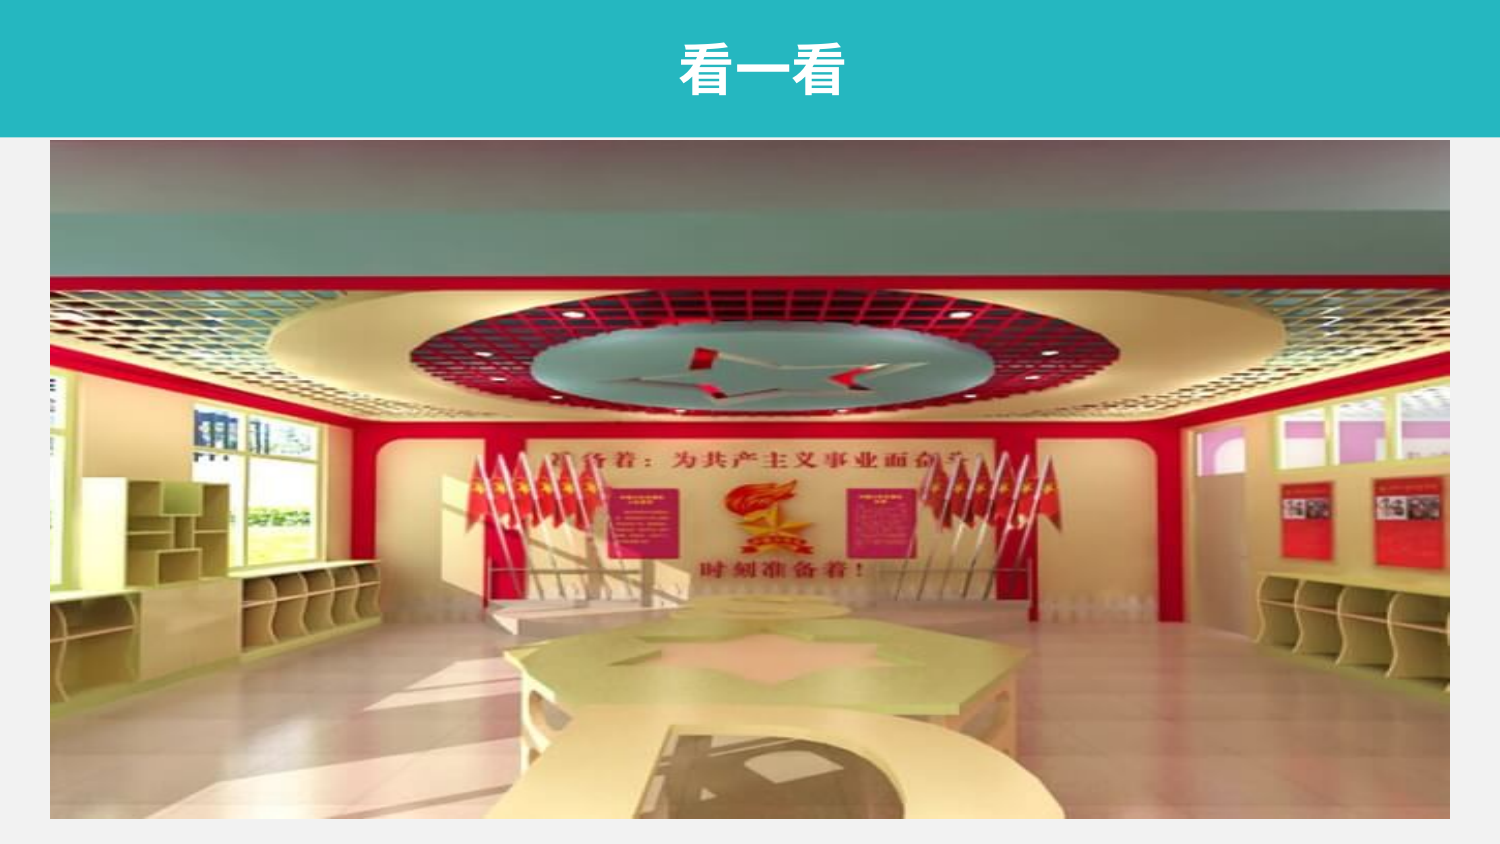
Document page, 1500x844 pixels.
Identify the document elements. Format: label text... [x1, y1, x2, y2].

text_box [0, 0, 1500, 138]
picture [50, 140, 1450, 819]
text_box 看一看 [428, 28, 1072, 108]
